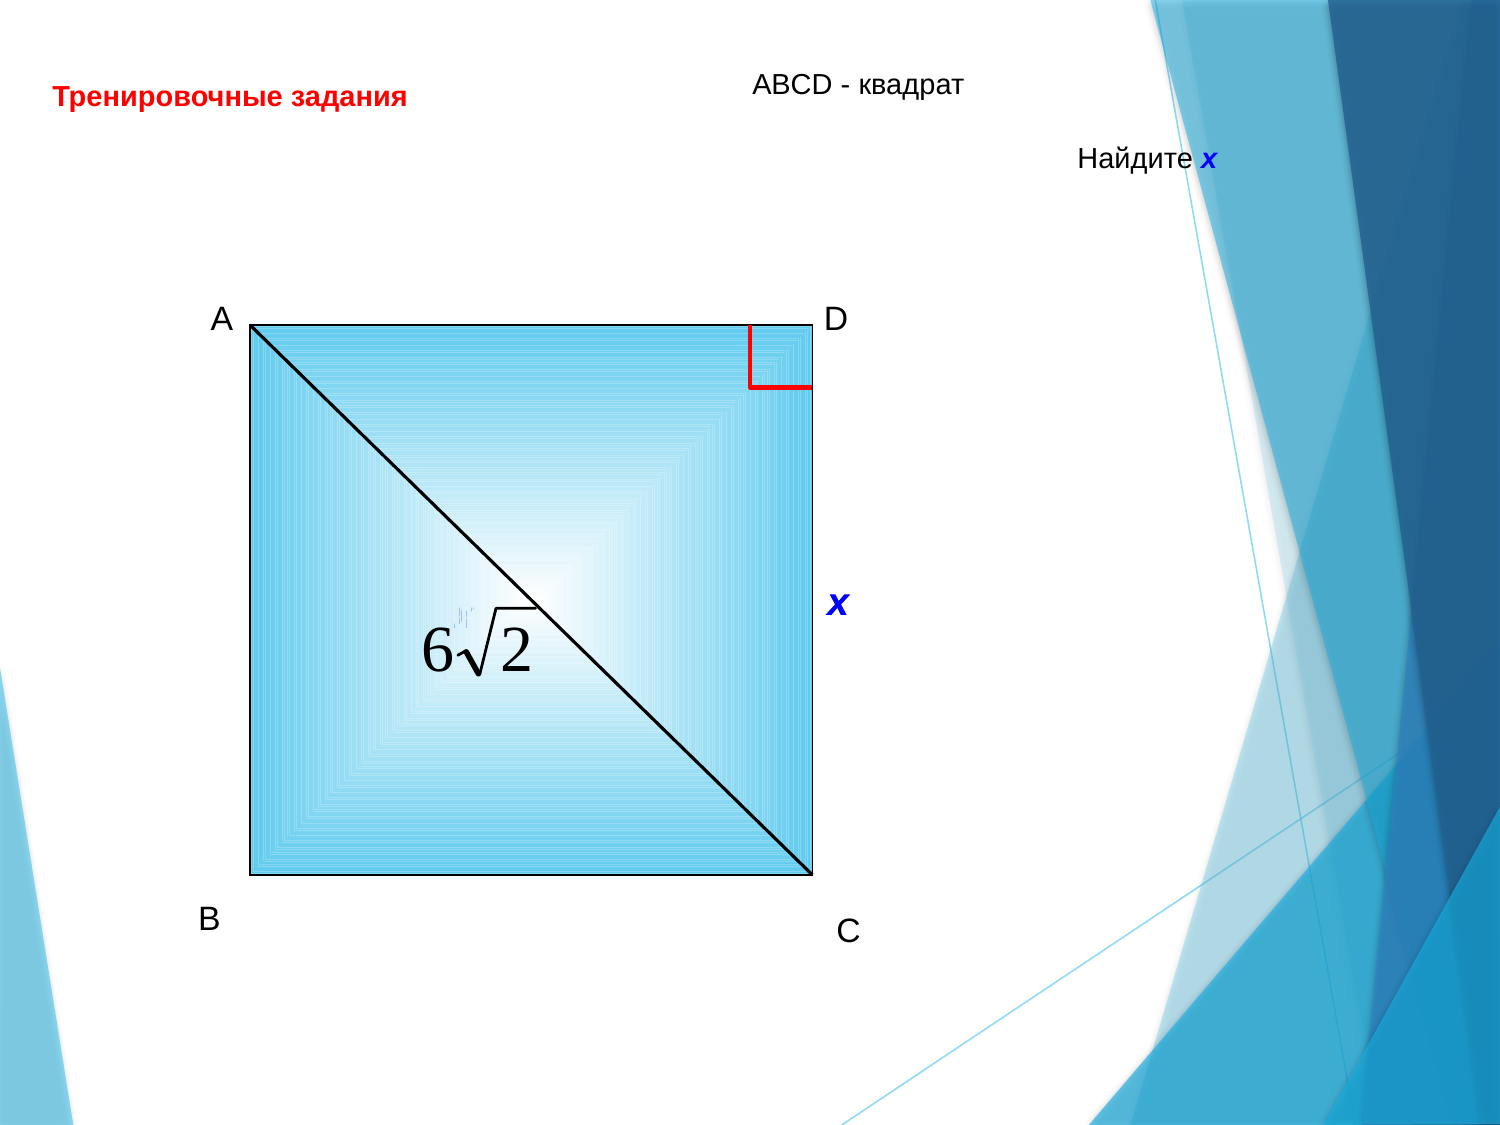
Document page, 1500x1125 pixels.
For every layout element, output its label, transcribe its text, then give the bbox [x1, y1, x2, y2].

text_box [749, 324, 813, 388]
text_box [411, 593, 551, 688]
text_box [249, 324, 813, 875]
text_box C [821, 862, 876, 957]
text_box АBCD - квадрат [737, 24, 1463, 108]
text_box B [183, 849, 236, 945]
text_box D [809, 249, 864, 345]
text_box A [195, 249, 249, 345]
text_box Найдите х [1062, 99, 1375, 177]
text_box х [812, 525, 876, 631]
text_box Тренировочные задания [37, 37, 713, 114]
